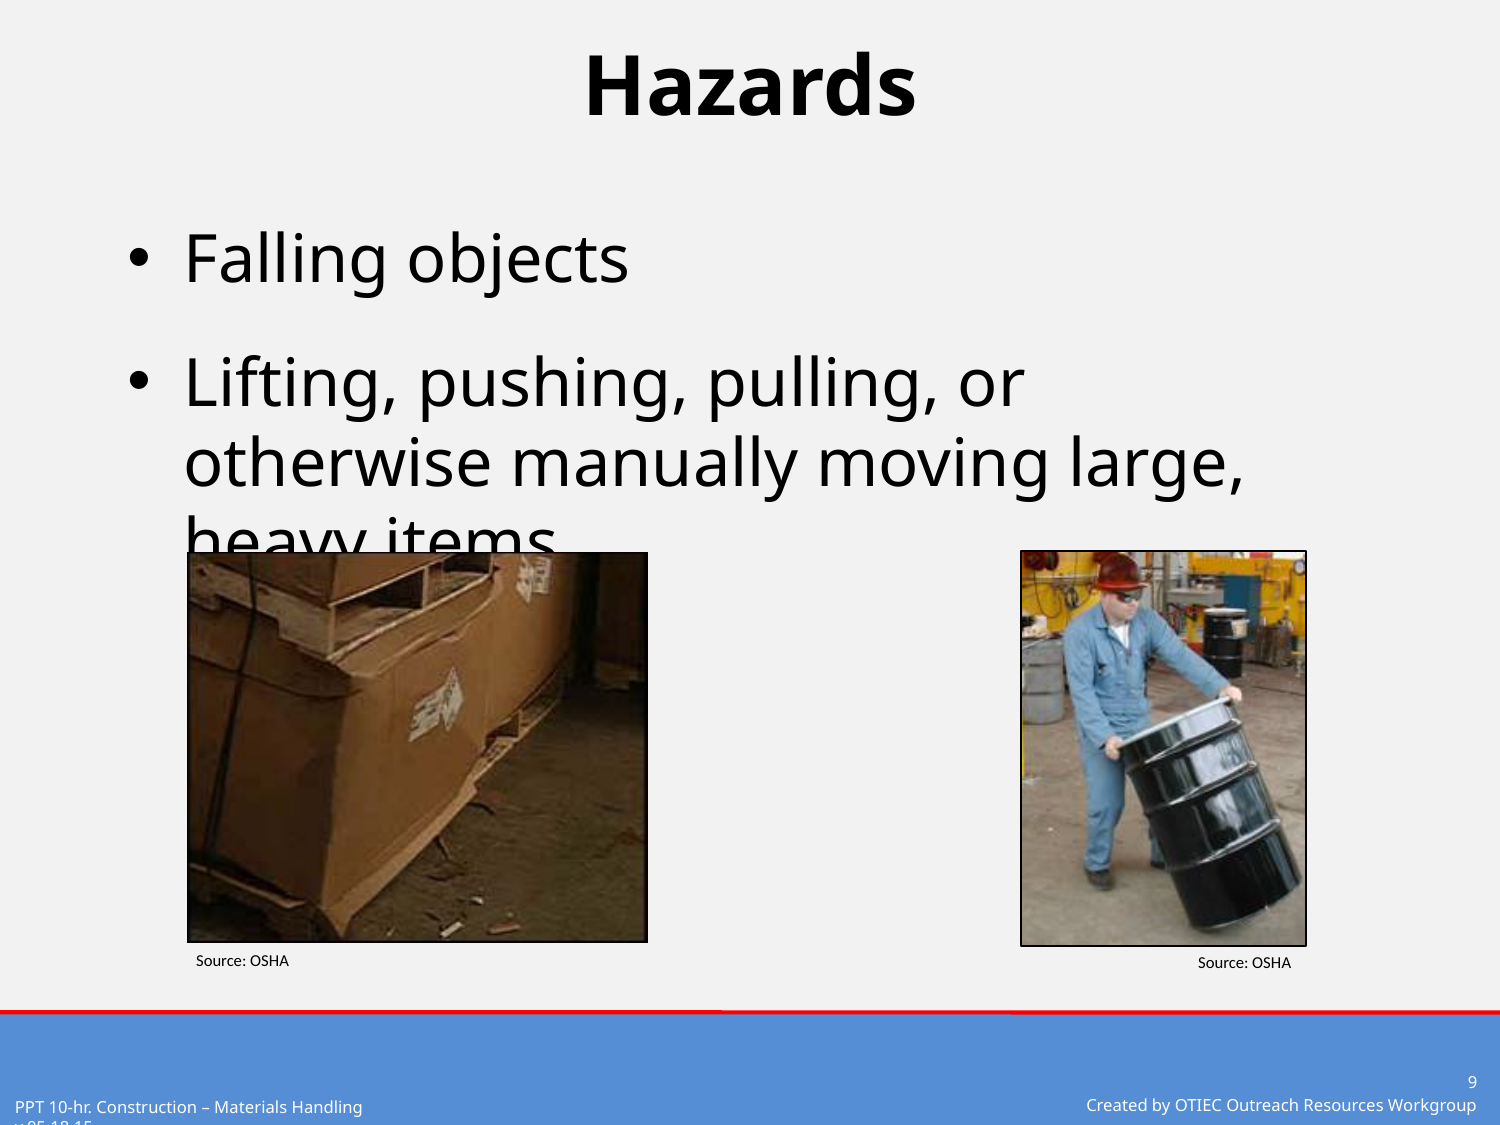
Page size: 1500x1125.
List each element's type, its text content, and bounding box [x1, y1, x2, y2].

text_box Source: OSHA [1125, 951, 1307, 980]
picture [187, 552, 648, 943]
title Hazards [75, 24, 1425, 213]
picture [1021, 552, 1305, 946]
list Falling objects Lifting, pushing, pulling, or otherwise manually moving large, heavy items [112, 208, 1364, 675]
text_box Source: OSHA [181, 942, 444, 978]
